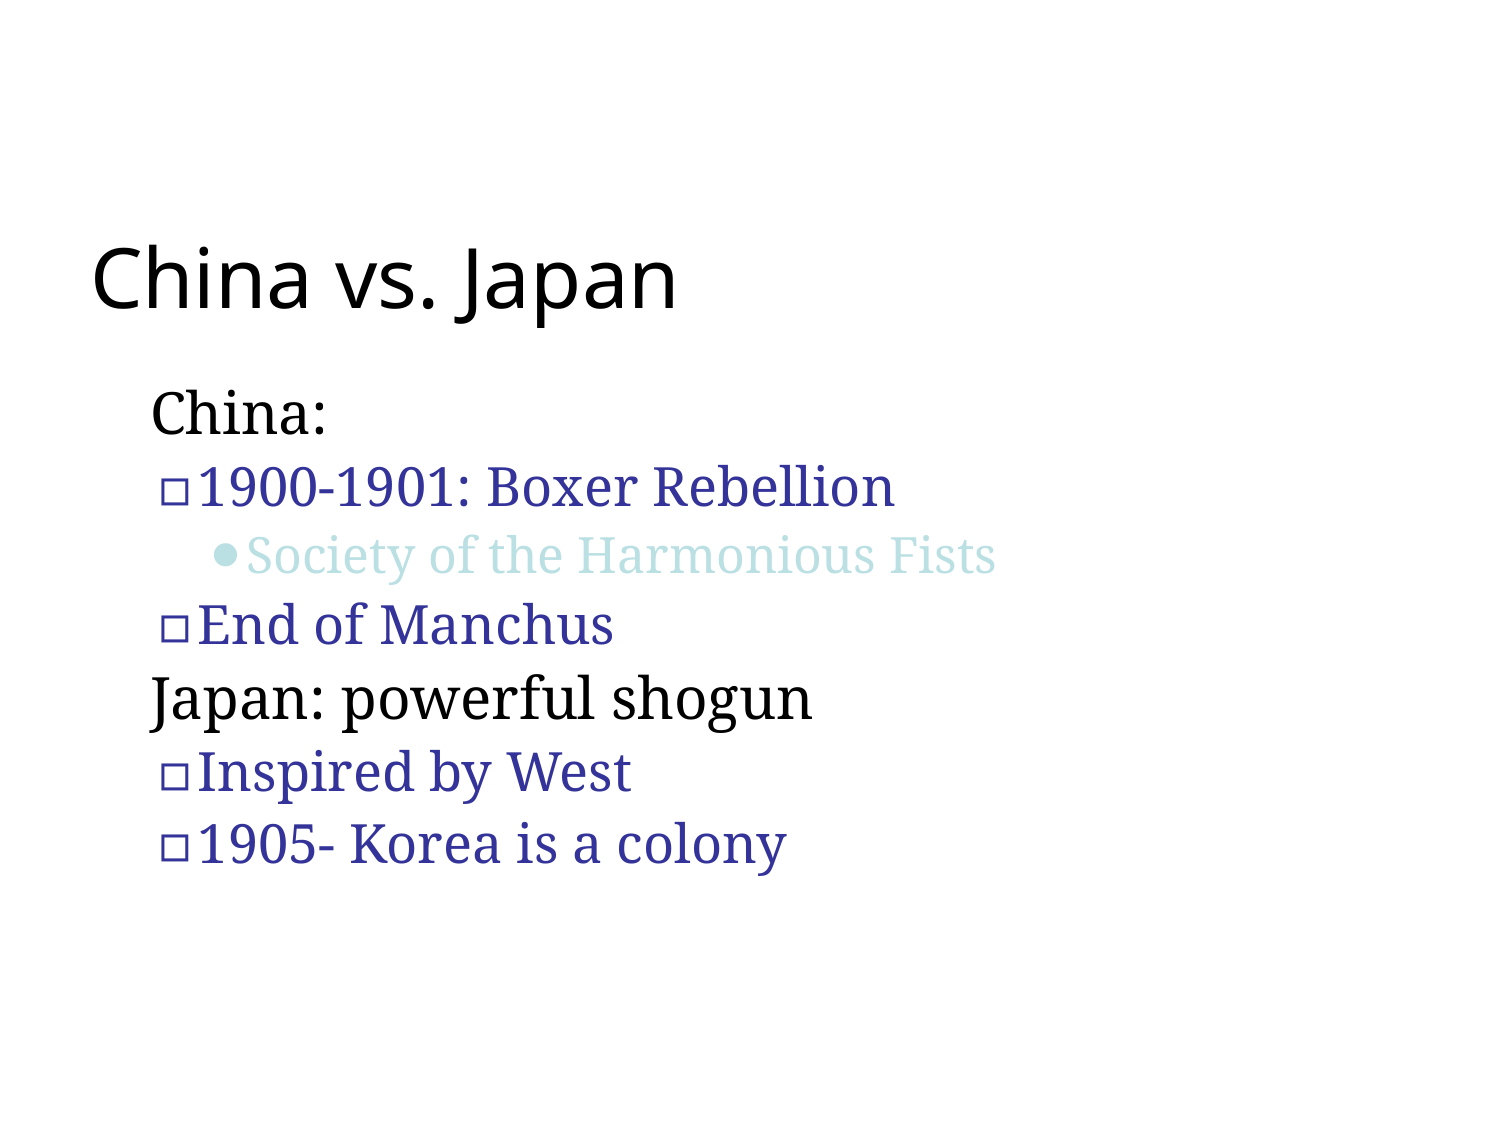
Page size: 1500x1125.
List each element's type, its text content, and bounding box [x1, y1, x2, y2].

title China vs. Japan [75, 187, 1425, 363]
list China: 1900-1901: Boxer Rebellion Society of the Harmonious Fists End of Manchus Japan: powerful shogun Inspired by West 1905- Korea is a colony [75, 368, 1425, 1079]
